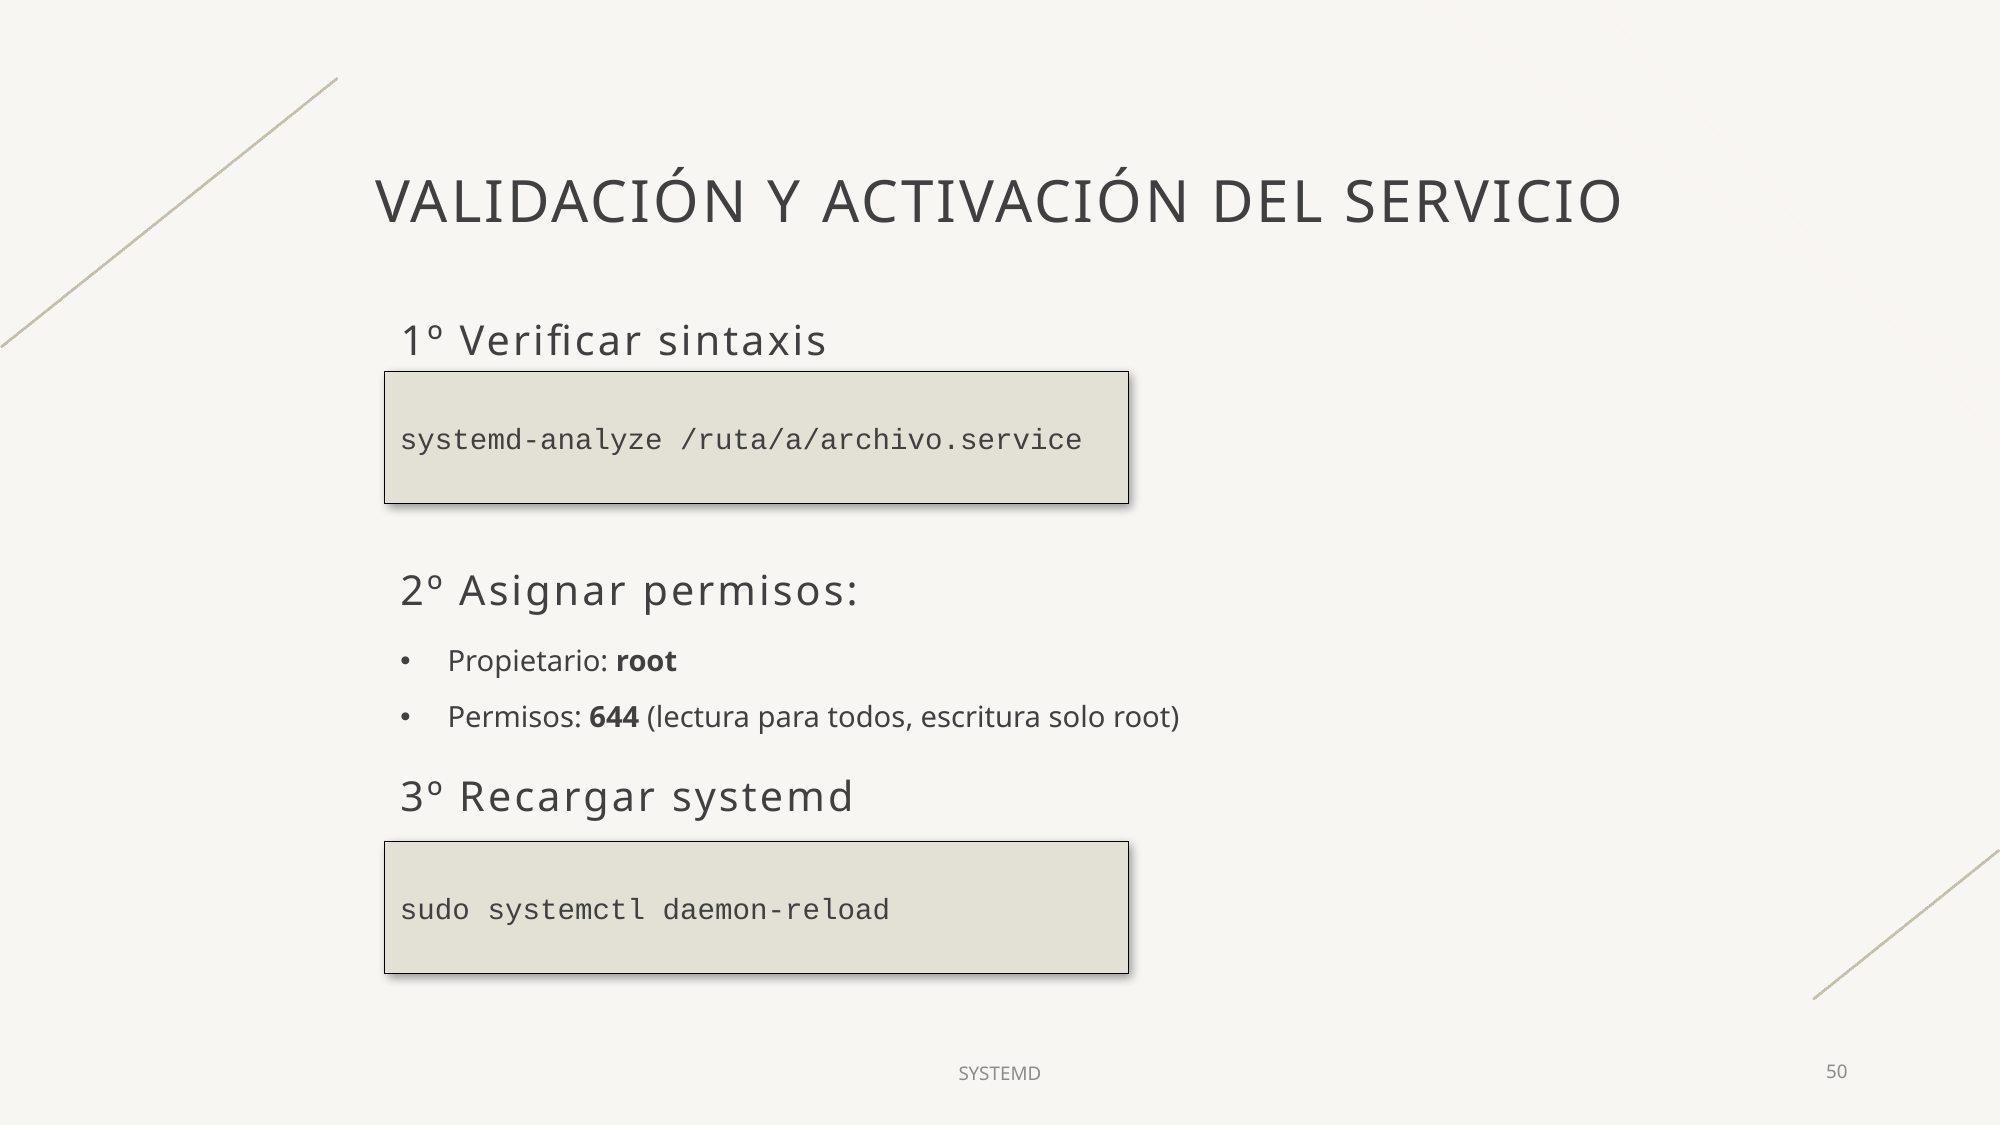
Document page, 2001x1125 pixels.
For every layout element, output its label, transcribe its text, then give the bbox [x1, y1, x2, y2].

footer SYSTEMD [662, 1042, 1338, 1103]
list 1º Verificar sintaxis [385, 312, 1277, 372]
text_box systemd-analyze /ruta/a/archivo.service [384, 371, 1129, 504]
text_box 3º Recargar systemd [385, 768, 1277, 829]
picture [1812, 849, 2000, 1000]
text_box Propietario: root Permisos: 644 (lectura para todos, escritura solo root) [385, 635, 1363, 751]
text_box 2º Asignar permisos: [385, 562, 1277, 622]
slide_number 50 [1412, 1042, 1863, 1103]
text_box sudo systemctl daemon-reload [384, 841, 1129, 974]
picture [0, 77, 338, 348]
title VALIDACIÓN Y ACTIVACIÓN DEL SERVICIO [309, 94, 1691, 313]
